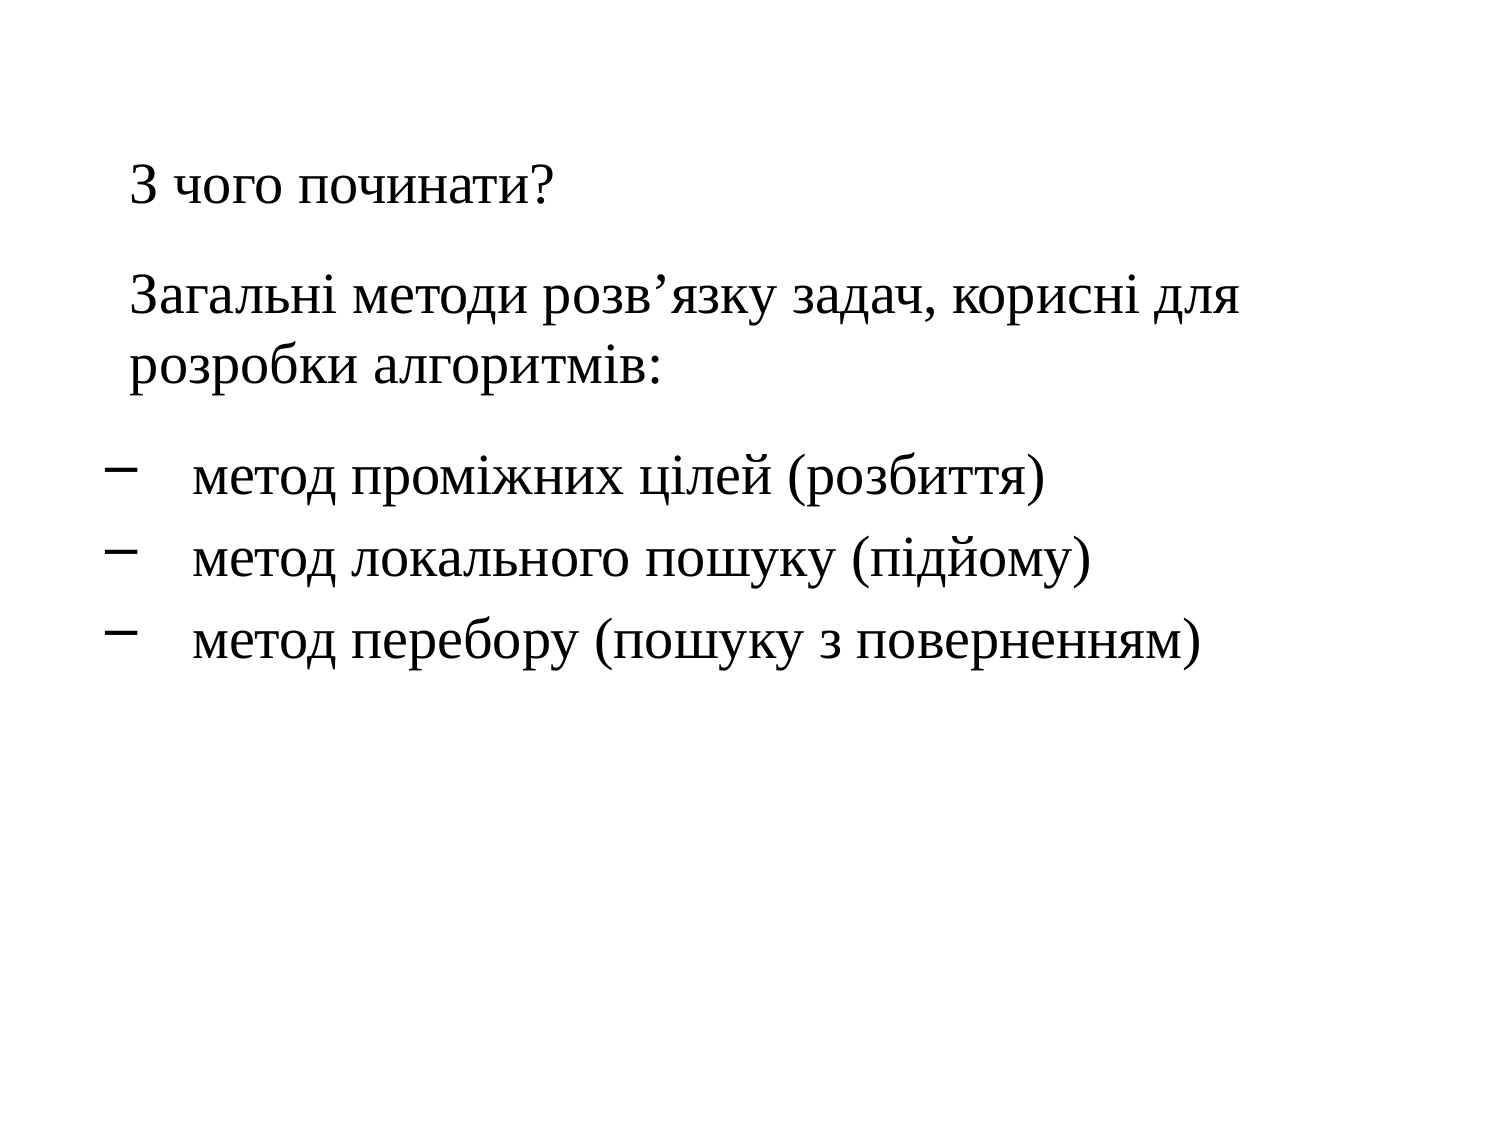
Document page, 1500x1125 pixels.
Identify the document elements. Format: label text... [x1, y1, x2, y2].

list З чого починати? Загальні методи розв’язку задач, корисні для розробки алгоритмів: метод проміжних цілей (розбиття) метод локального пошуку (підйому) метод перебору (пошуку з поверненням) [0, 136, 1500, 1125]
